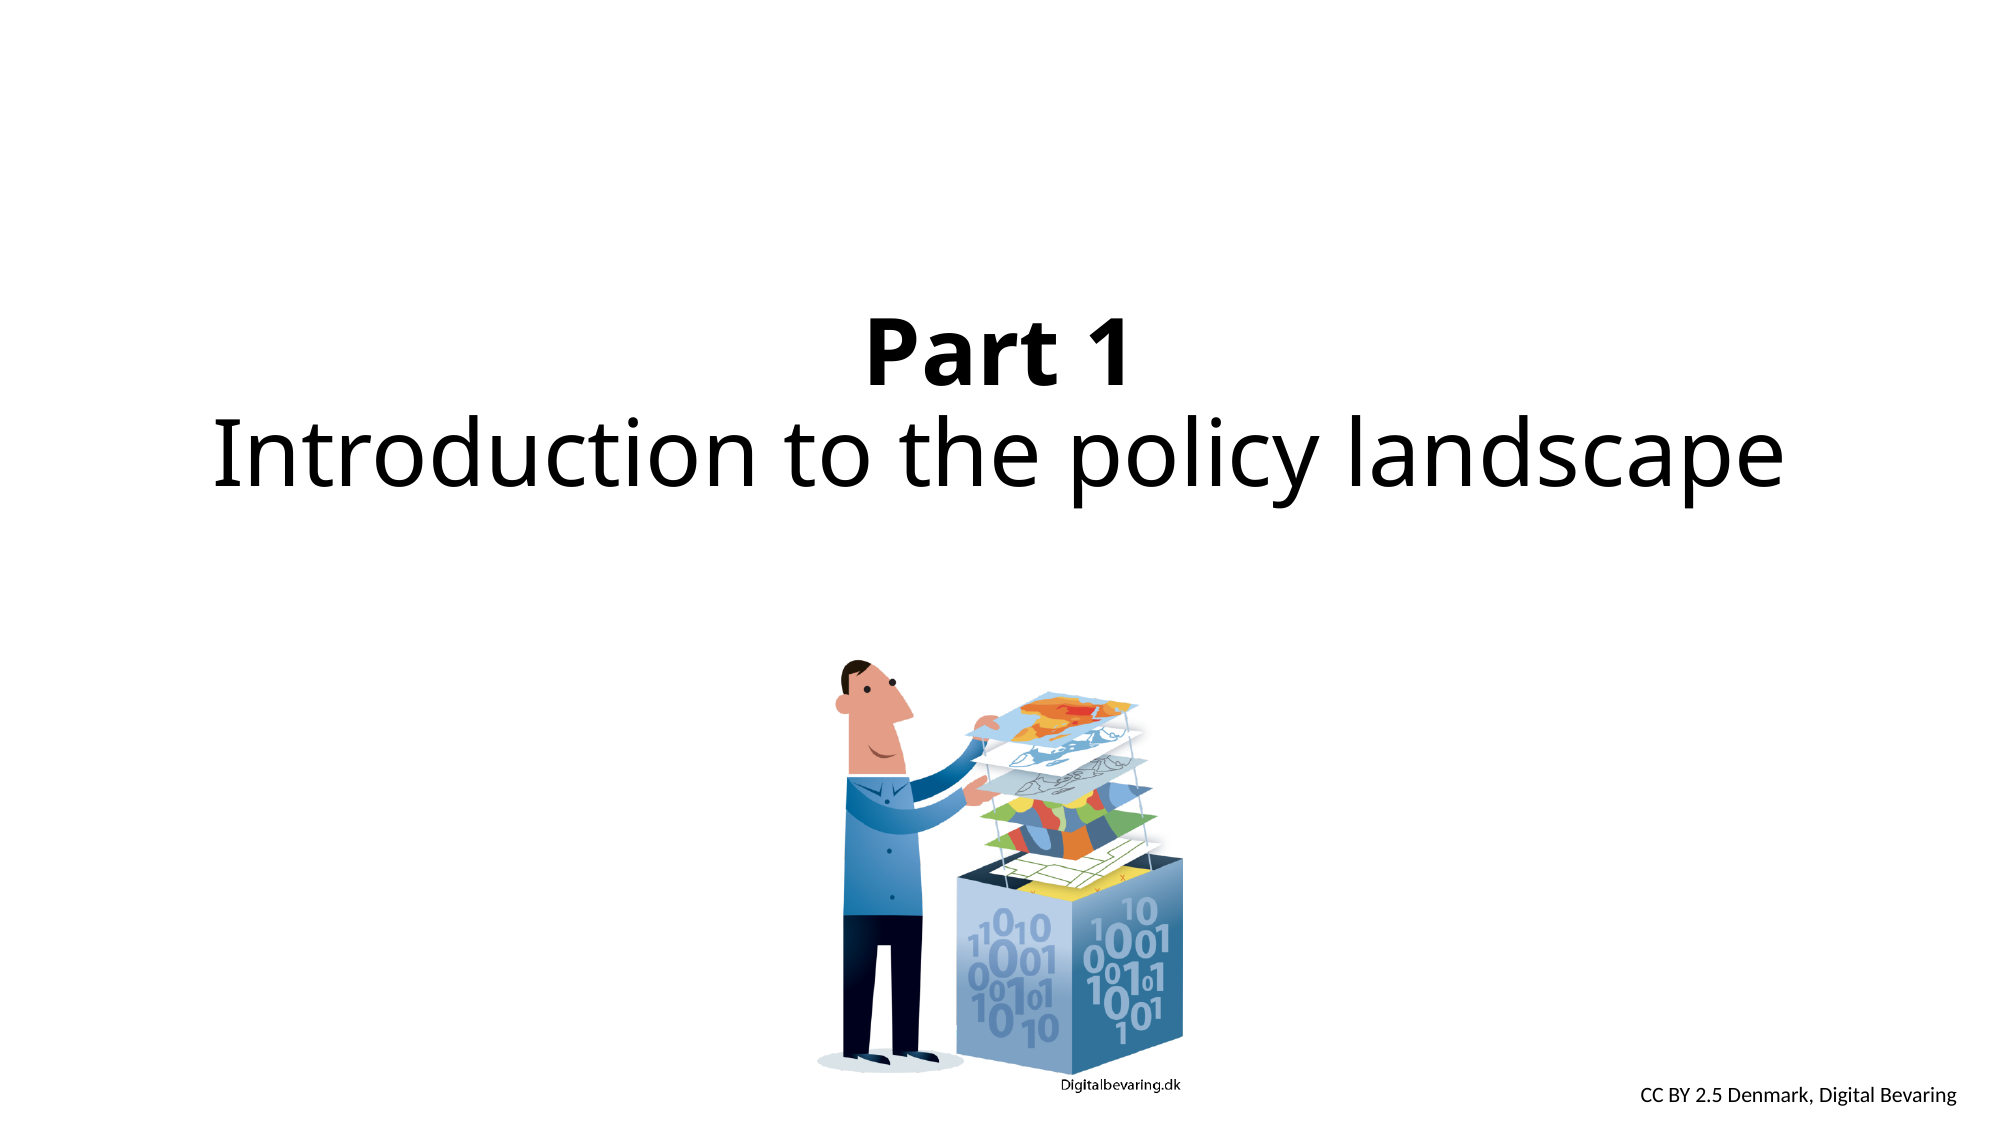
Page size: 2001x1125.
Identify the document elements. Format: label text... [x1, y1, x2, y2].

text_box CC BY 2.5 Denmark, Digital Bevaring [1625, 1072, 1980, 1114]
picture [817, 640, 1183, 1094]
title Part 1 Introduction to the policy landscape [0, 296, 2000, 515]
